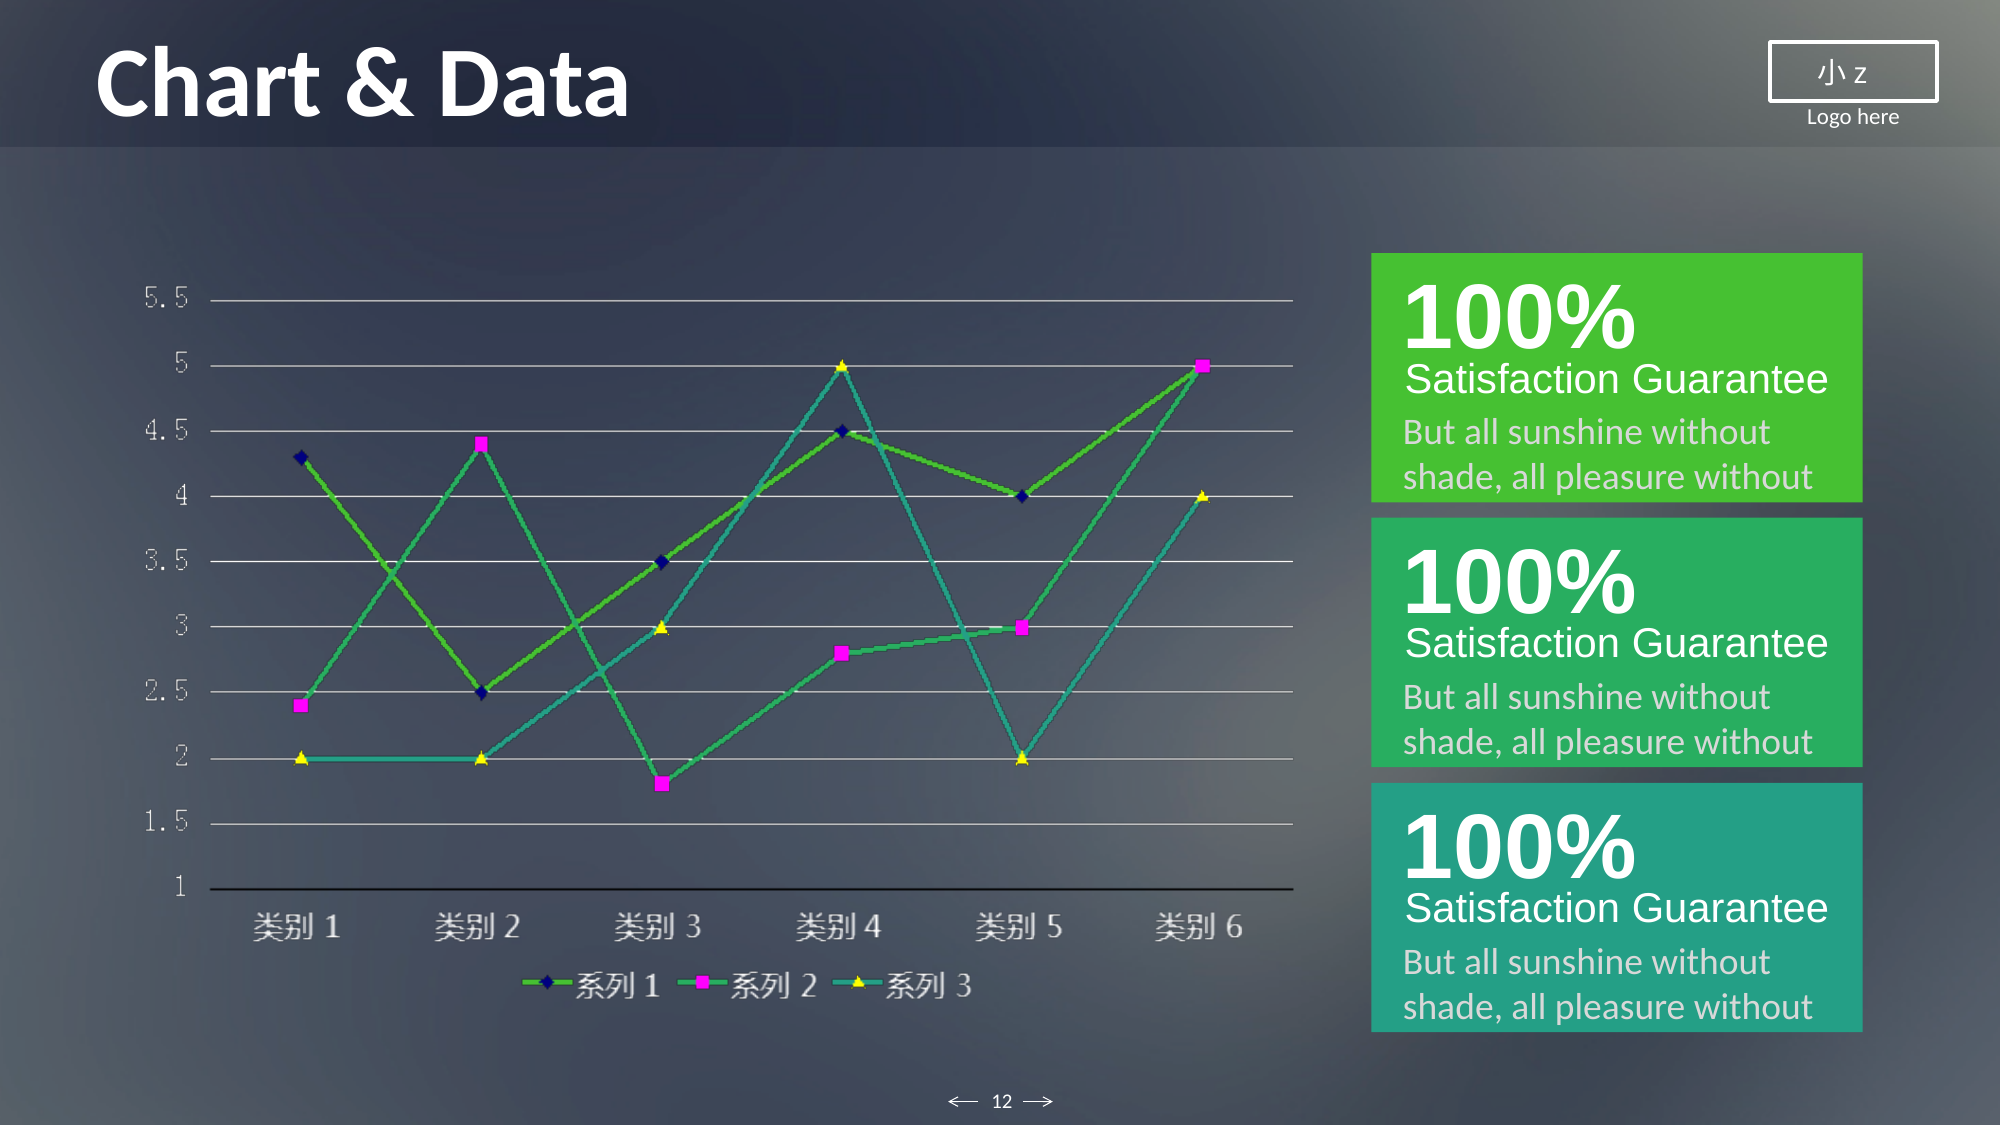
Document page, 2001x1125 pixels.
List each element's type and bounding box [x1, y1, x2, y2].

text_box [1769, 41, 1938, 138]
picture [0, 0, 2000, 1125]
text_box [1371, 514, 1863, 771]
text_box [1371, 249, 1863, 506]
text_box [947, 1079, 1054, 1123]
text_box [1371, 779, 1863, 1036]
